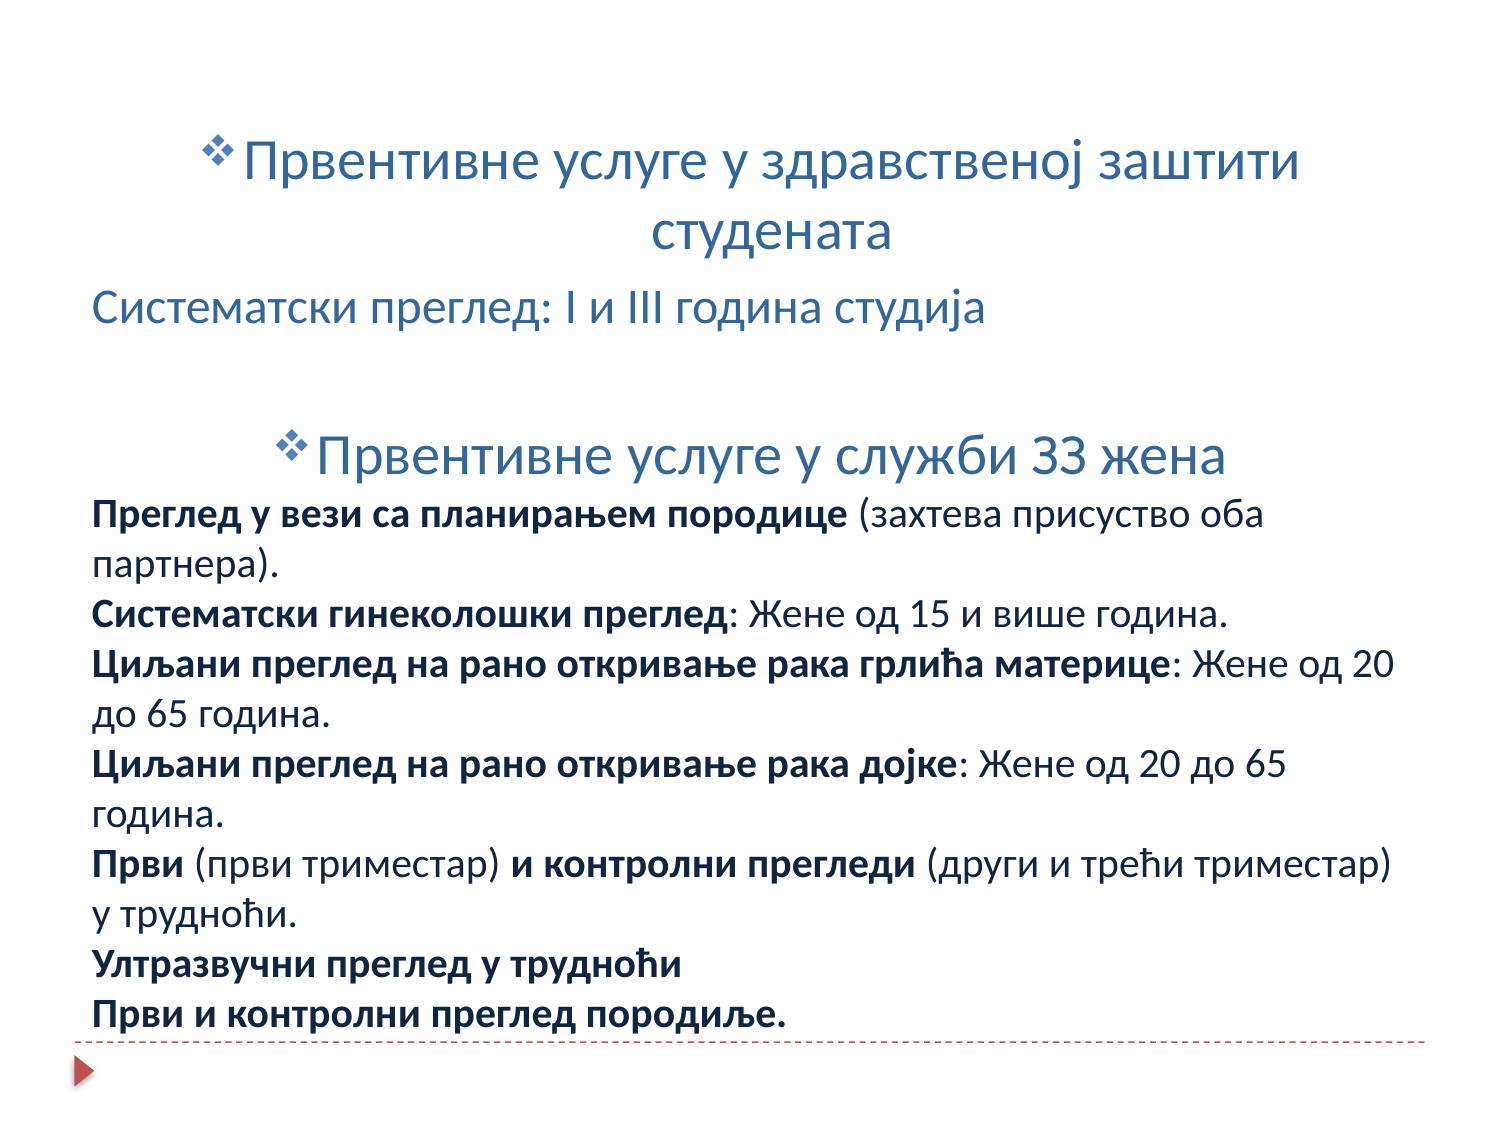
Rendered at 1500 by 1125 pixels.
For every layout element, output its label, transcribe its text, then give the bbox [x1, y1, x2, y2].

list Првентивне услуге у здравственој заштити студената Систематски преглед: I и III година студија Првентивне услуге у служби ЗЗ жена Преглед у вези са планирањем породице (захтева присуство оба партнера). Систематски гинеколошки преглед: Жене од 15 и више година. Циљани преглед на рано откривање рака грлића материце: Жене од 20 до 65 година. Циљани преглед на рано откривање рака дојке: Жене од 20 до 65 година. Први (први триместар) и контролни прегледи (други и трећи триместар) у трудноћи. Ултразвучни преглед у трудноћи Први и контролни преглед породиље. [76, 113, 1424, 1083]
